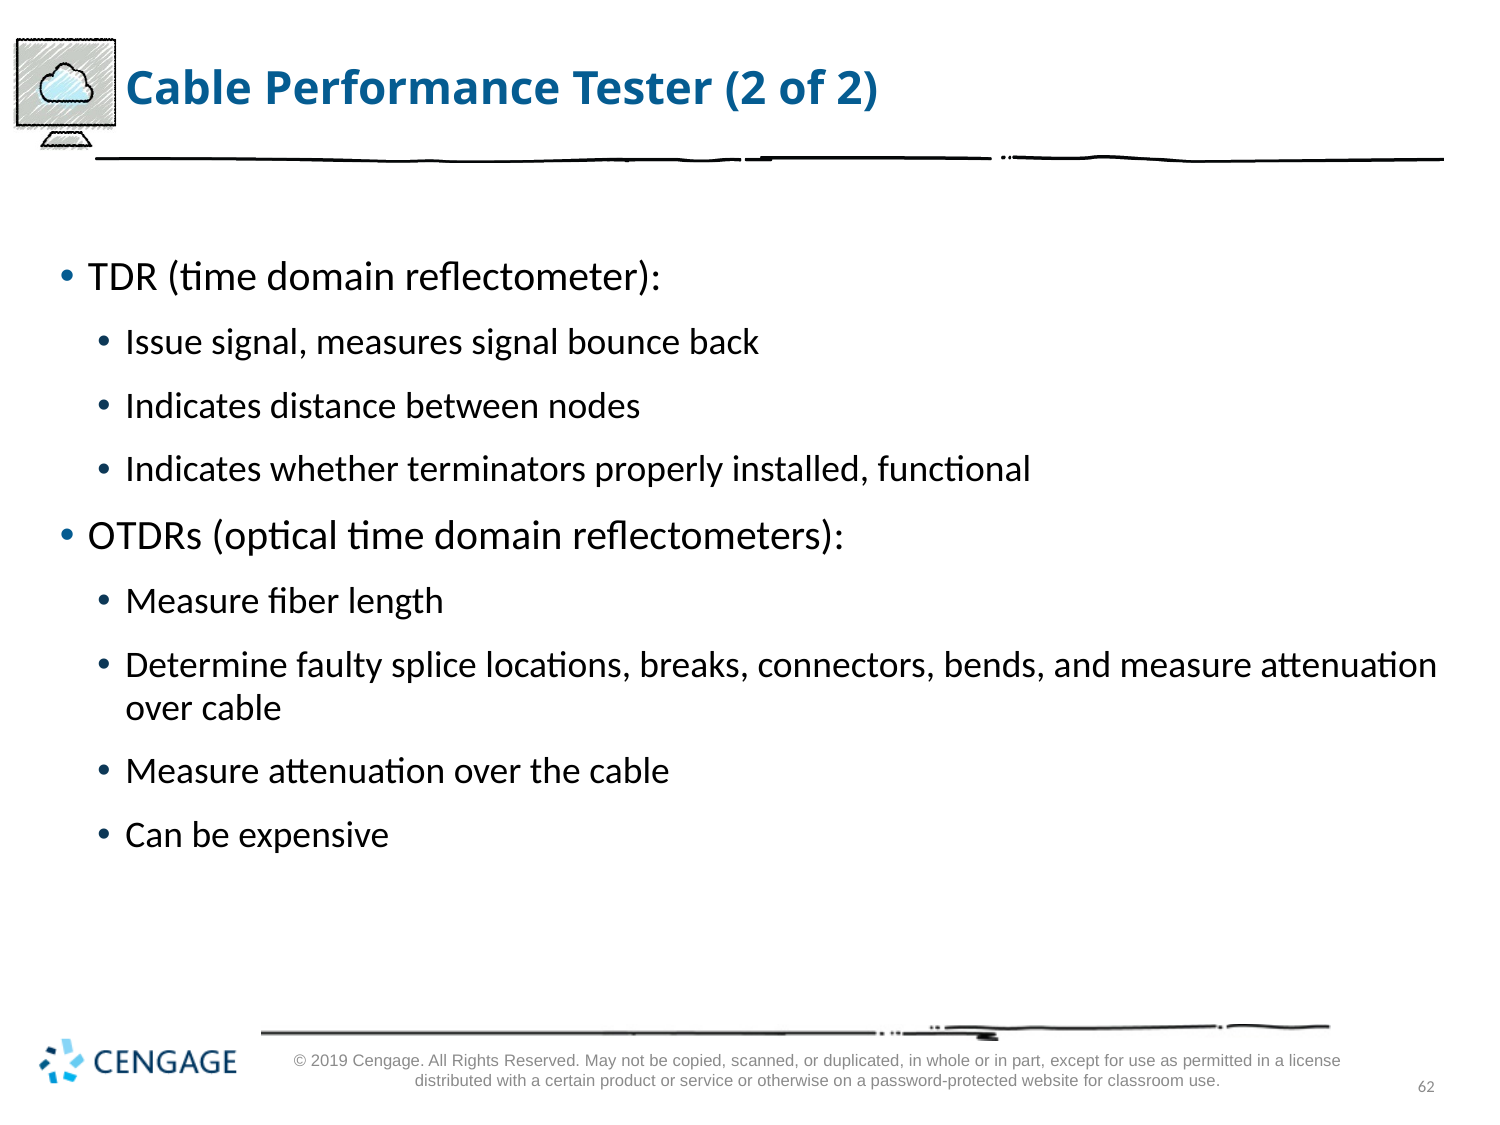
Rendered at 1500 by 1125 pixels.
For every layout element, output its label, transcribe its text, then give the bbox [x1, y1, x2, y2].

list T D R (time domain reflectometer): Issue signal, measures signal bounce back Indicates distance between nodes Indicates whether terminators properly installed, functional O T D Rs (optical time domain reflectometers): Measure fiber length Determine faulty splice locations, breaks, connectors, bends, and measure attenuation over cable Measure attenuation over the cable Can be expensive [59, 252, 1441, 862]
title Cable Performance Tester (2 of 2) [125, 66, 1442, 116]
picture [13, 36, 117, 151]
picture [95, 155, 1444, 163]
picture [261, 1024, 1331, 1041]
footer © 2019 Cengage. All Rights Reserved. May not be copied, scanned, or duplicated, in whole or in part, except for use as permitted in a license distributed with a certain product or service or otherwise on a password-protected website for classroom use. [262, 1050, 1375, 1091]
picture [19, 1025, 249, 1096]
